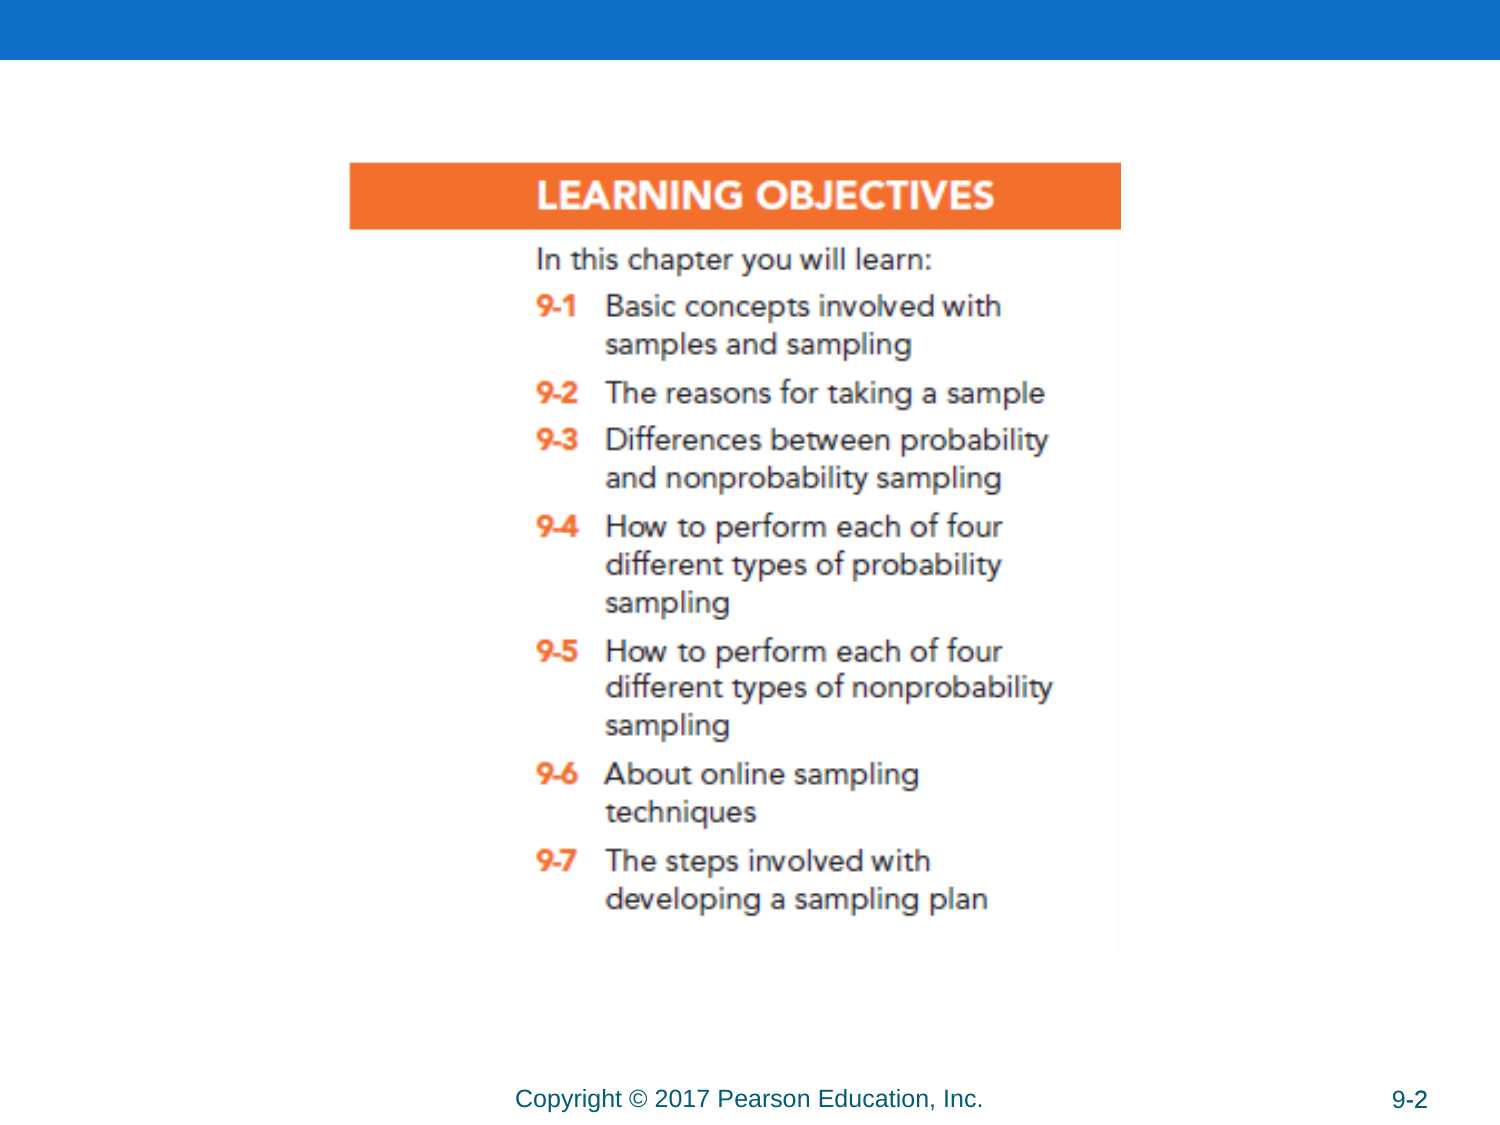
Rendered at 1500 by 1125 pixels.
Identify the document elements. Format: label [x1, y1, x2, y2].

picture [317, 141, 1121, 952]
picture [641, 1100, 647, 1107]
